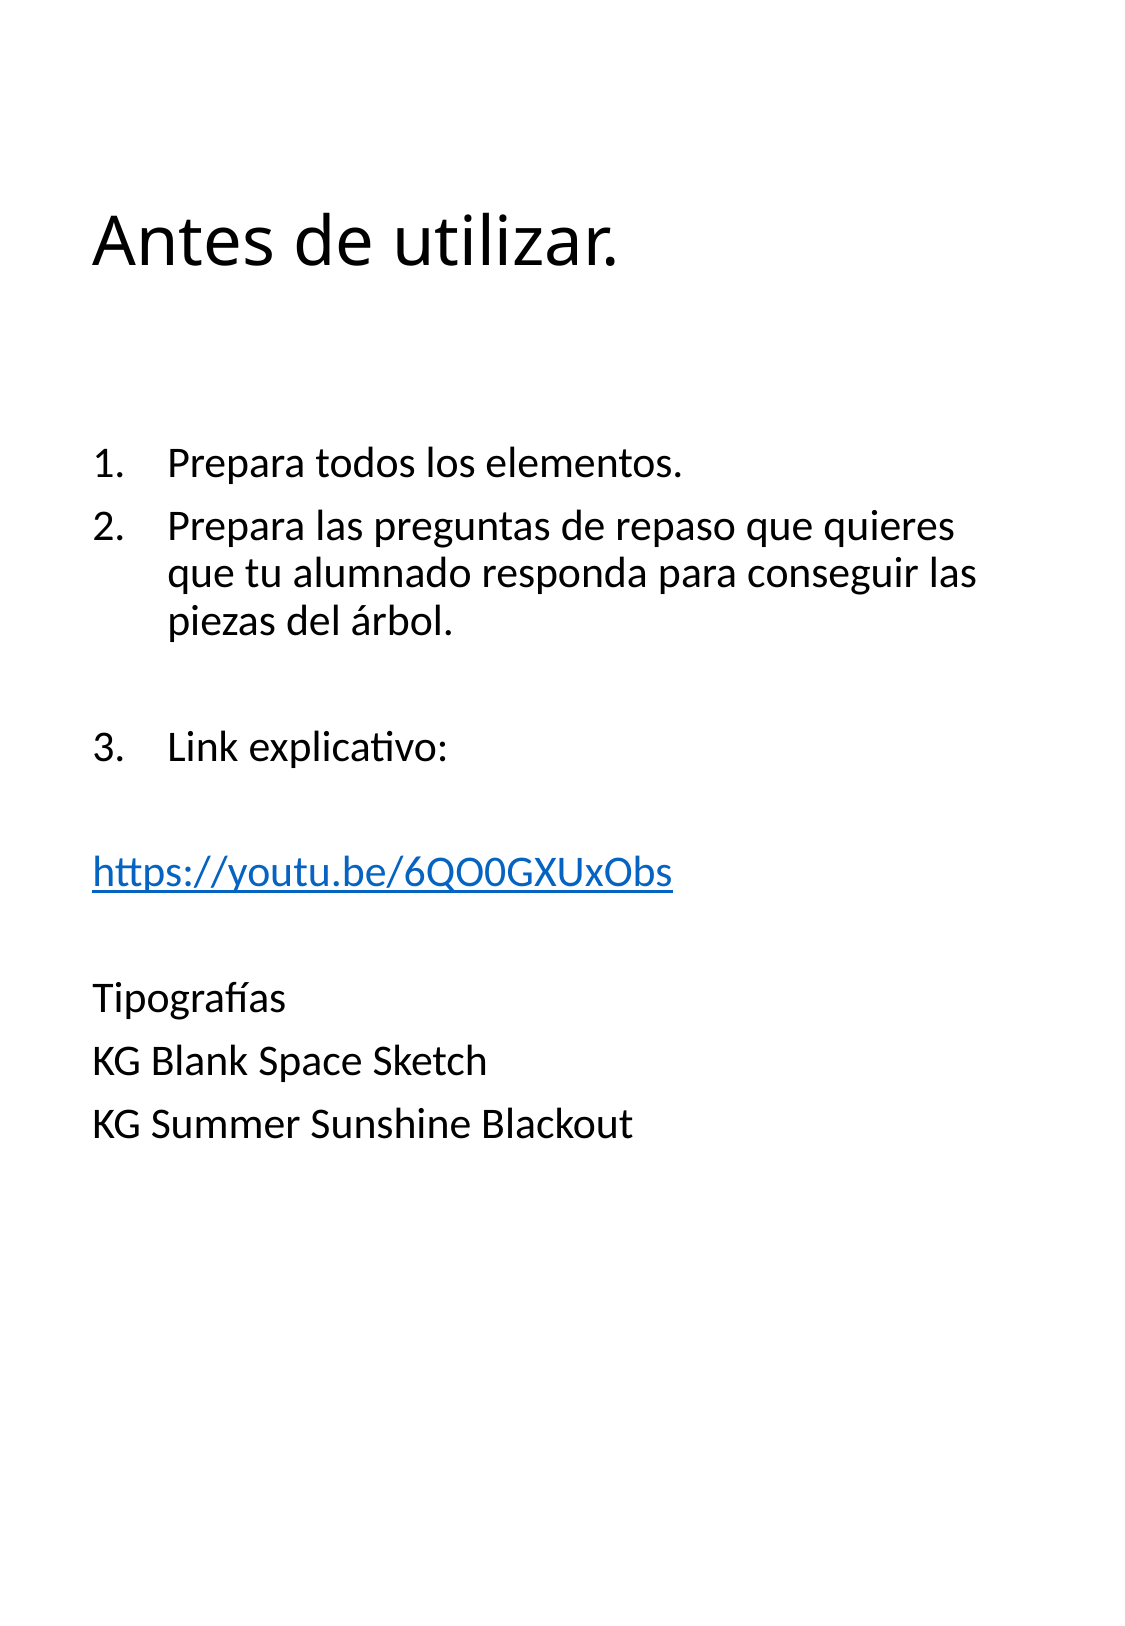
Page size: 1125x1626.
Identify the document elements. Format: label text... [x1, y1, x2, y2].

list Prepara todos los elementos. Prepara las preguntas de repaso que quieres que tu alumnado responda para conseguir las piezas del árbol. Link explicativo: https://youtu.be/6QO0GXUxObs Tipografías KG Blank Space Sketch KG Summer Sunshine Blackout [77, 432, 1048, 1464]
title Antes de utilizar. [77, 86, 1048, 401]
